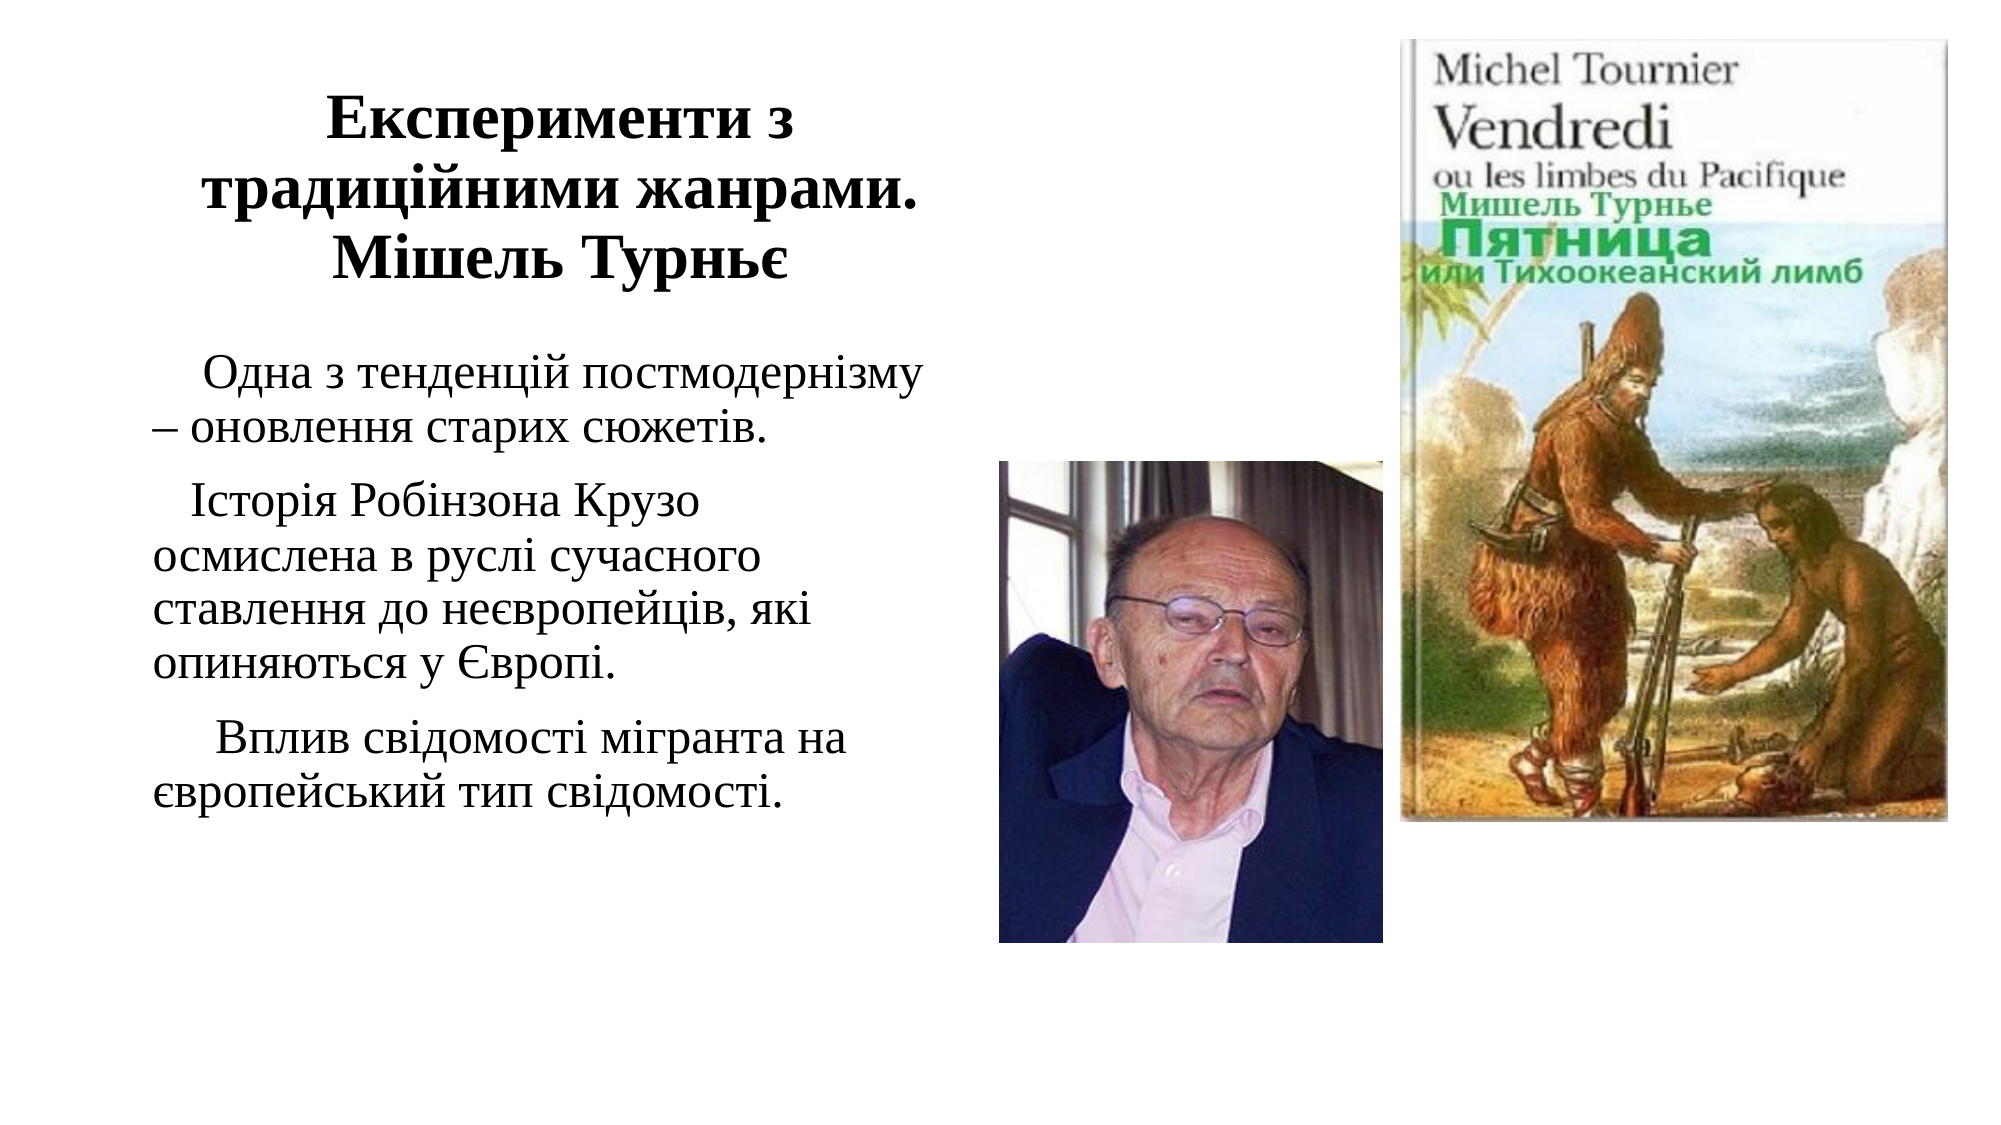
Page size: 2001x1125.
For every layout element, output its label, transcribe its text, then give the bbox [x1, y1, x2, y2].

list Одна з тенденцій постмодернізму – оновлення старих сюжетів. Історія Робінзона Крузо осмислена в руслі сучасного ставлення до неєвропейців, які опиняються у Європі. Вплив свідомості мігранта на європейський тип свідомості. [137, 337, 953, 963]
title Експерименти з традиційними жанрами. Мішель Турньє [137, 75, 985, 300]
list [1400, 39, 1948, 822]
picture [999, 461, 1383, 943]
